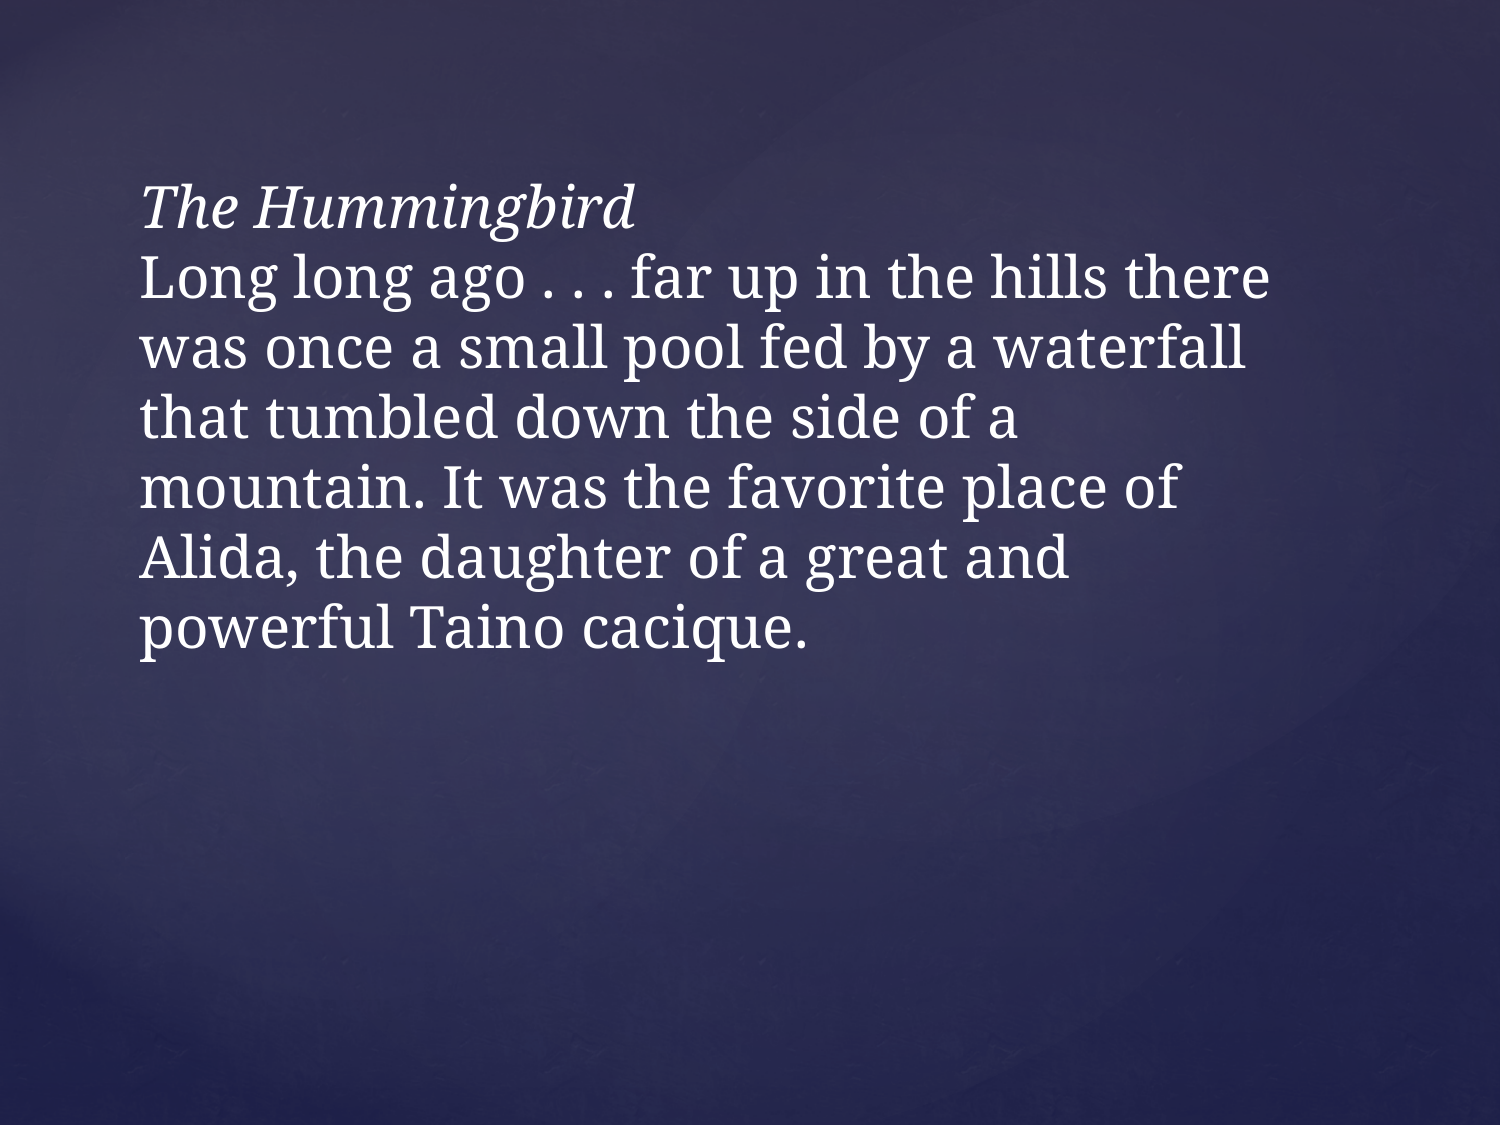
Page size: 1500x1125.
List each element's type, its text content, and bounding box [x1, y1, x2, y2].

text_box The Hummingbird Long long ago . . . far up in the hills there was once a small pool fed by a waterfall that tumbled down the side of a mountain. It was the favorite place of Alida, the daughter of a great and powerful Taino cacique. [124, 162, 1325, 808]
